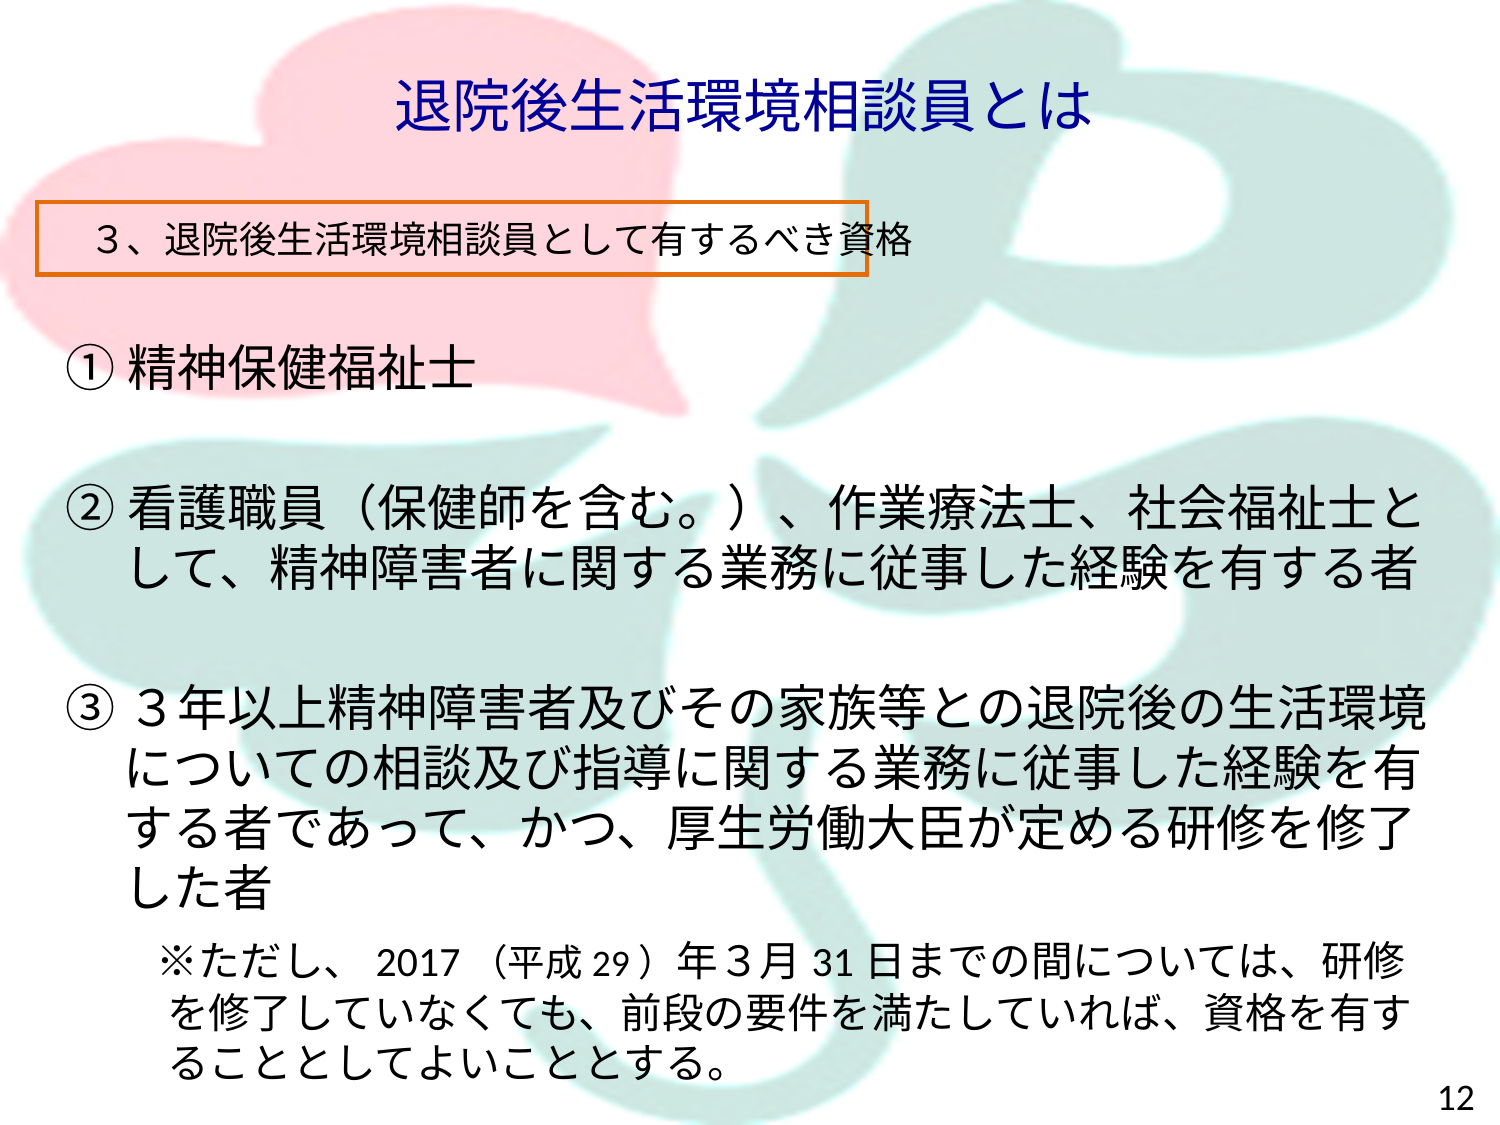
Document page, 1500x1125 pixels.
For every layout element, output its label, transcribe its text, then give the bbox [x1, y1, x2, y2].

list ①精神保健福祉士 ②看護職員（保健師を含む。）、作業療法士、社会福祉士として、精神障害者に関する業務に従事した経験を有する者 ③３年以上精神障害者及びその家族等との退院後の生活環境についての相談及び指導に関する業務に従事した経験を有する者であって、かつ、厚生労働大臣が定める研修を修了した者 ※ただし、2017（平成29）年３月31日までの間については、研修を修了していなくても、前段の要件を満たしていれば、資格を有することとしてよいこととする。 [50, 329, 1459, 1106]
text_box 退院後生活環境相談員とは [49, 57, 1438, 151]
slide_number 12 [1139, 1065, 1490, 1125]
text_box ３、退院後生活環境相談員として有するべき資格 [37, 202, 867, 275]
picture [0, 0, 1500, 1125]
text_box [70, 178, 1418, 329]
